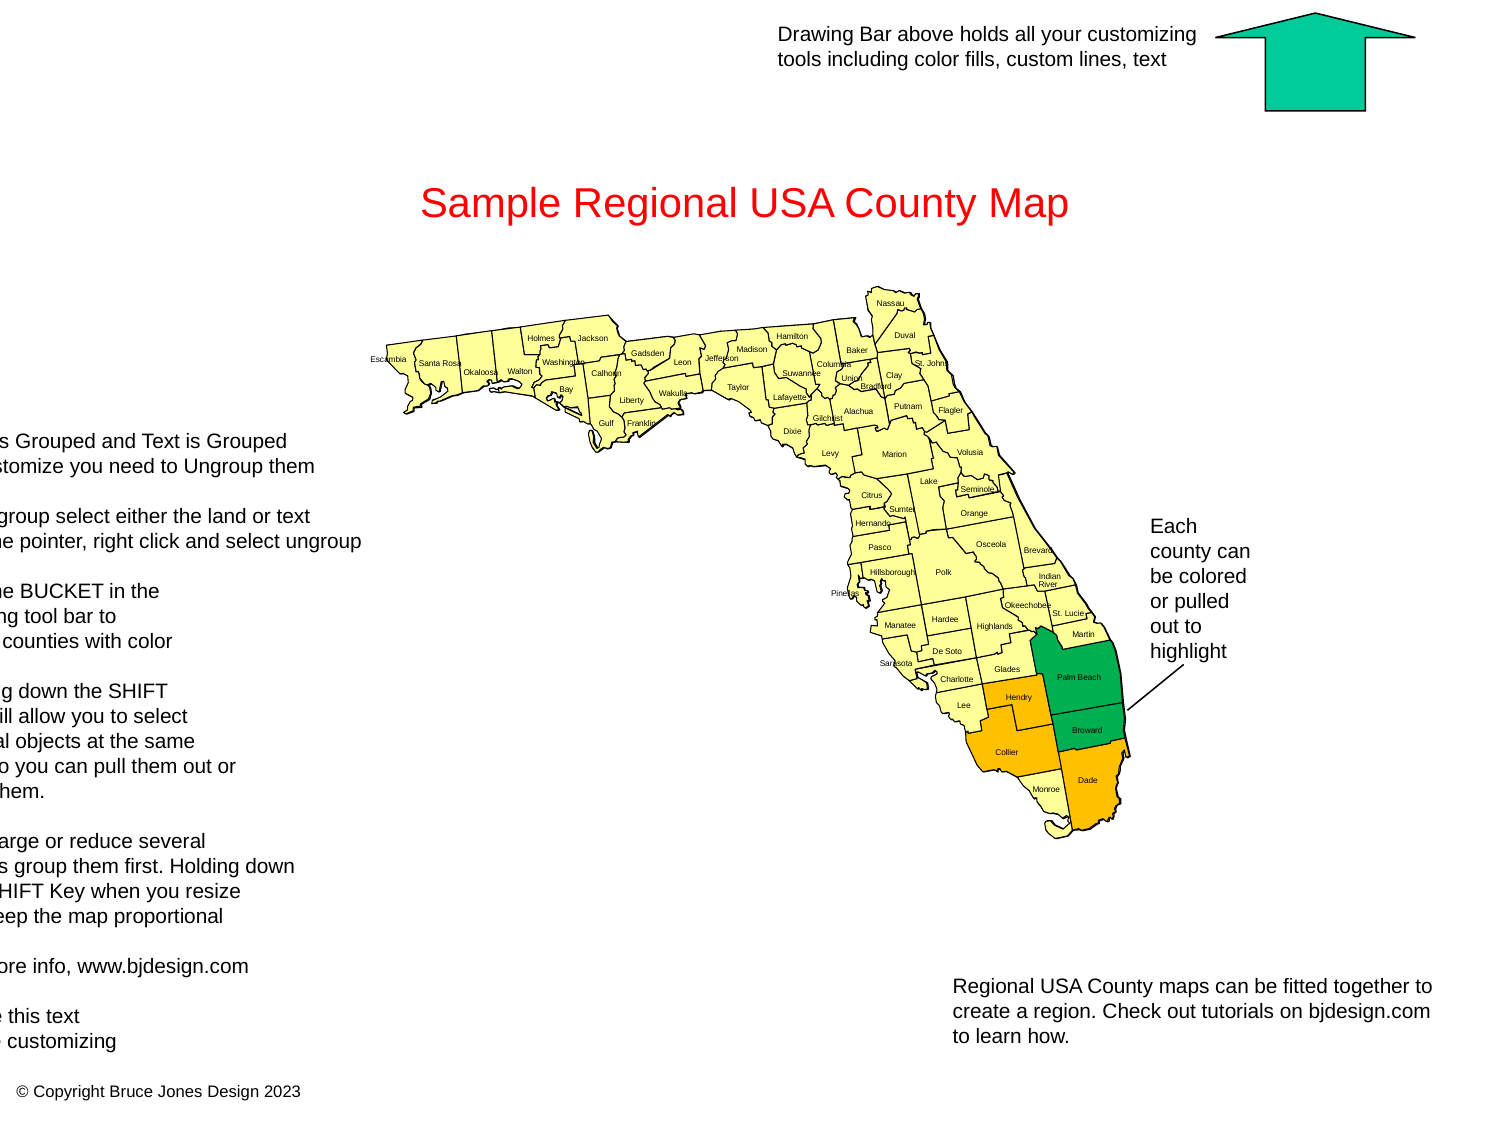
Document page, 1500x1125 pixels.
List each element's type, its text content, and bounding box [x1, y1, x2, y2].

text_box Sample Regional USA County Map [419, 176, 1070, 227]
text_box Each county can be colored or pulled out to highlight [1135, 505, 1279, 670]
text_box [1258, 13, 1416, 111]
text_box © Copyright Bruce Jones Design 2023 [1, 1073, 317, 1109]
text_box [370, 298, 1103, 794]
text_box Drawing Bar above holds all your customizing tools including color fills, custom lines, text [762, 13, 1258, 78]
text_box Land is Grouped and Text is Grouped To customize you need to Ungroup them To Ungroup select either the land or text with the pointer, right click and select ungroup Use the BUCKET in the Drawing tool bar to fill the counties with color Holding down the SHIFT Key will allow you to select several objects at the same time so you can pull them out or color them. To enlarge or reduce several objects group them first. Holding down The SHIFT Key when you resize will keep the map proportional For more info, www.bjdesign.com Delete this text before customizing [0, 420, 527, 1085]
text_box Regional USA County maps can be fitted together to create a region. Check out tutorials on bjdesign.com to learn how. [937, 965, 1457, 1055]
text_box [386, 286, 1130, 839]
